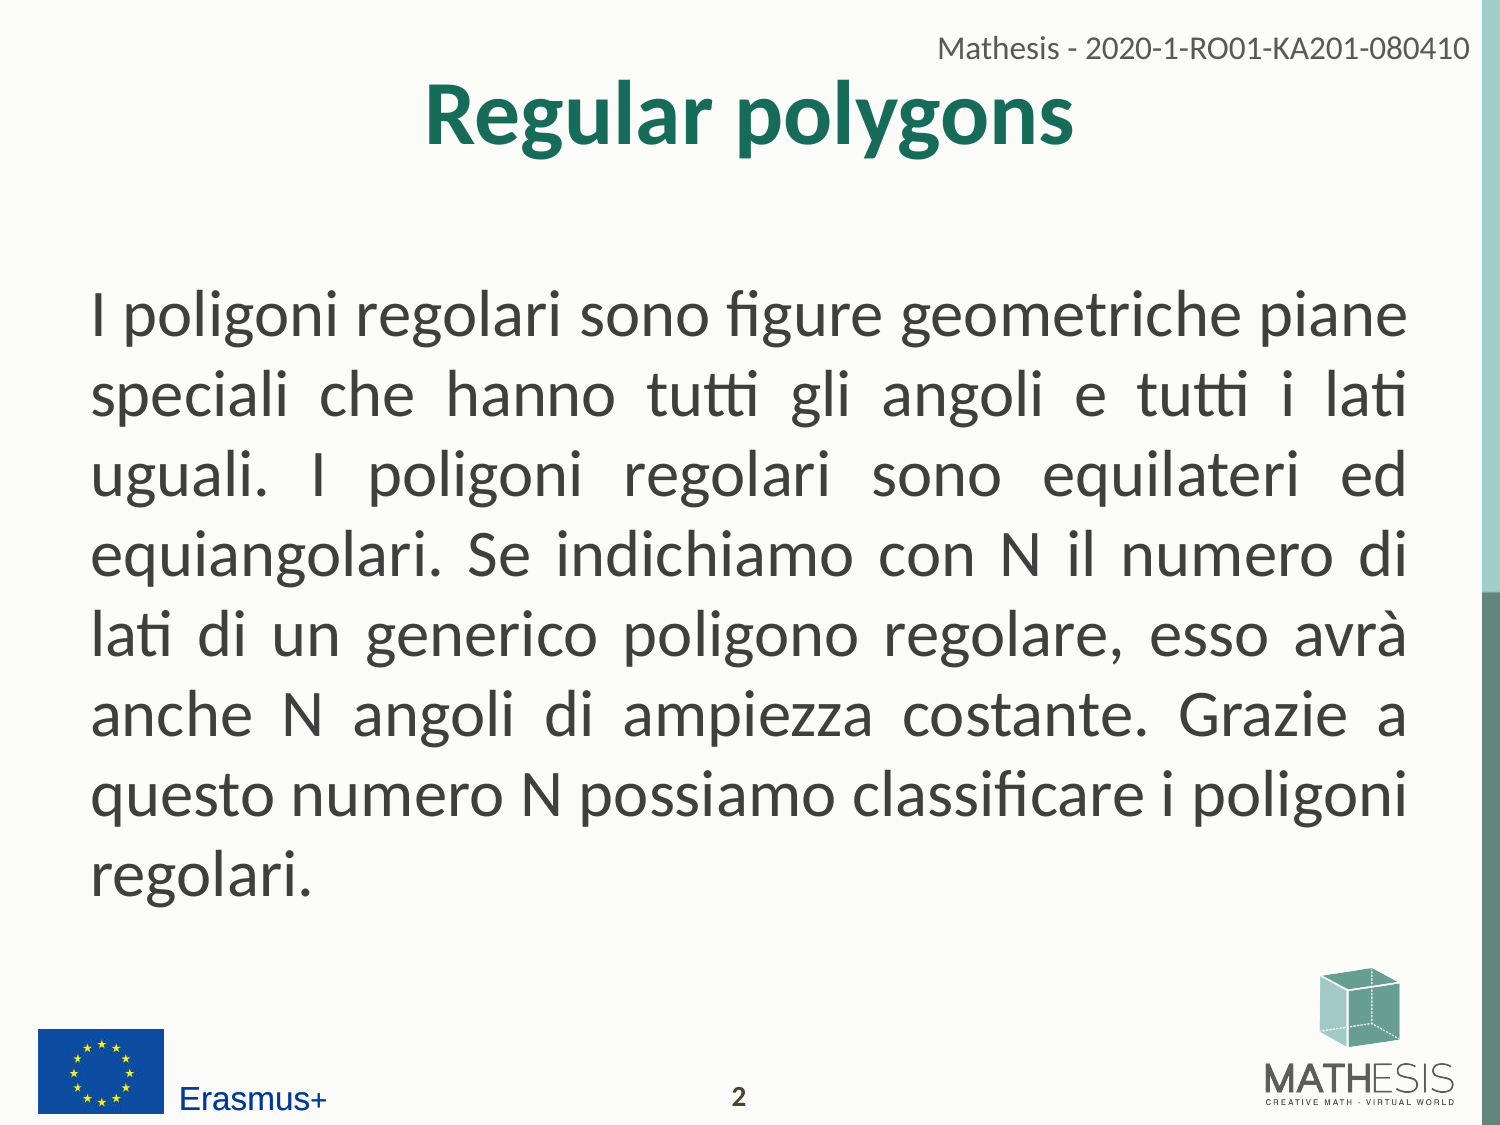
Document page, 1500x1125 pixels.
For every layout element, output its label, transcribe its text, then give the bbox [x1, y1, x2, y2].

title Regular polygons [75, 45, 1425, 233]
picture [38, 1029, 164, 1114]
list I poligoni regolari sono figure geometriche piane speciali che hanno tutti gli angoli e tutti i lati uguali. I poligoni regolari sono equilateri ed equiangolari. Se indichiamo con N il numero di lati di un generico poligono regolare, esso avrà anche N angoli di ampiezza costante. Grazie a questo numero N possiamo classificare i poligoni regolari. [75, 262, 1425, 1005]
